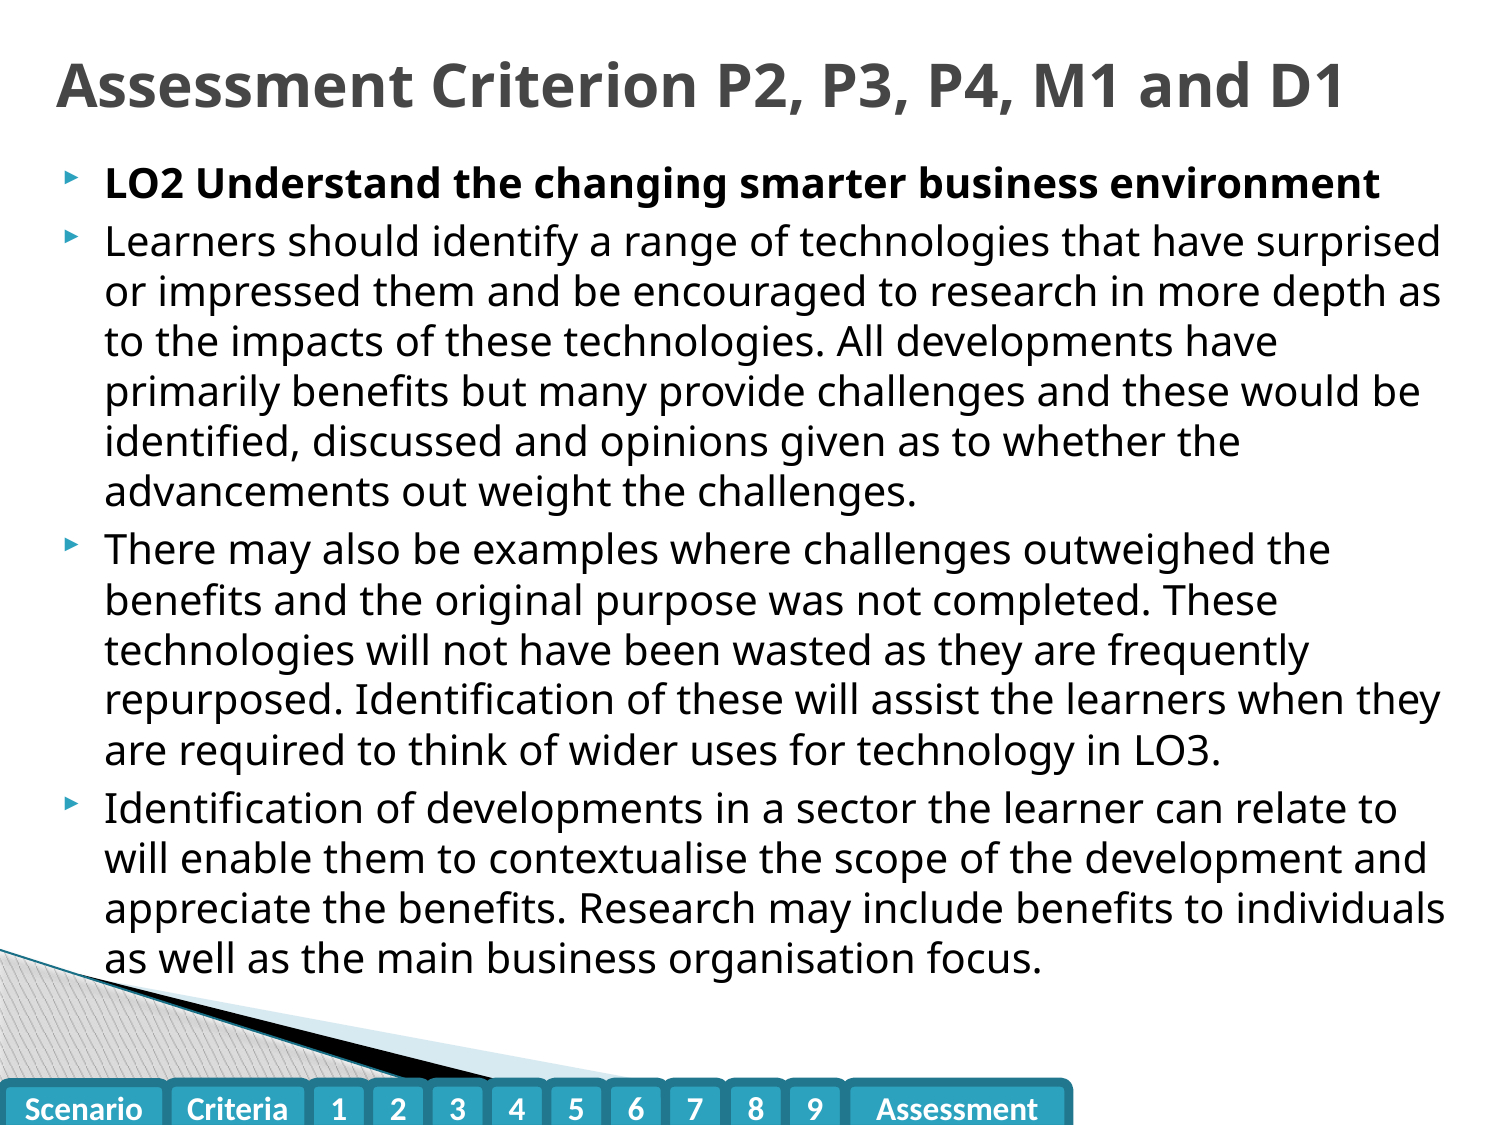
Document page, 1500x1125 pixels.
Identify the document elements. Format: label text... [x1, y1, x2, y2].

list LO2 Understand the changing smarter business environment Learners should identify a range of technologies that have surprised or impressed them and be encouraged to research in more depth as to the impacts of these technologies. All developments have primarily benefits but many provide challenges and these would be identified, discussed and opinions given as to whether the advancements out weight the challenges. There may also be examples where challenges outweighed the benefits and the original purpose was not completed. These technologies will not have been wasted as they are frequently repurposed. Identification of these will assist the learners when they are required to think of wider uses for technology in LO3. Identification of developments in a sector the learner can relate to will enable them to contextualise the scope of the development and appreciate the benefits. Research may include benefits to individuals as well as the main business organisation focus. [29, 149, 1471, 1035]
title Assessment Criterion P2, P3, P4, M1 and D1 [41, 19, 1459, 147]
